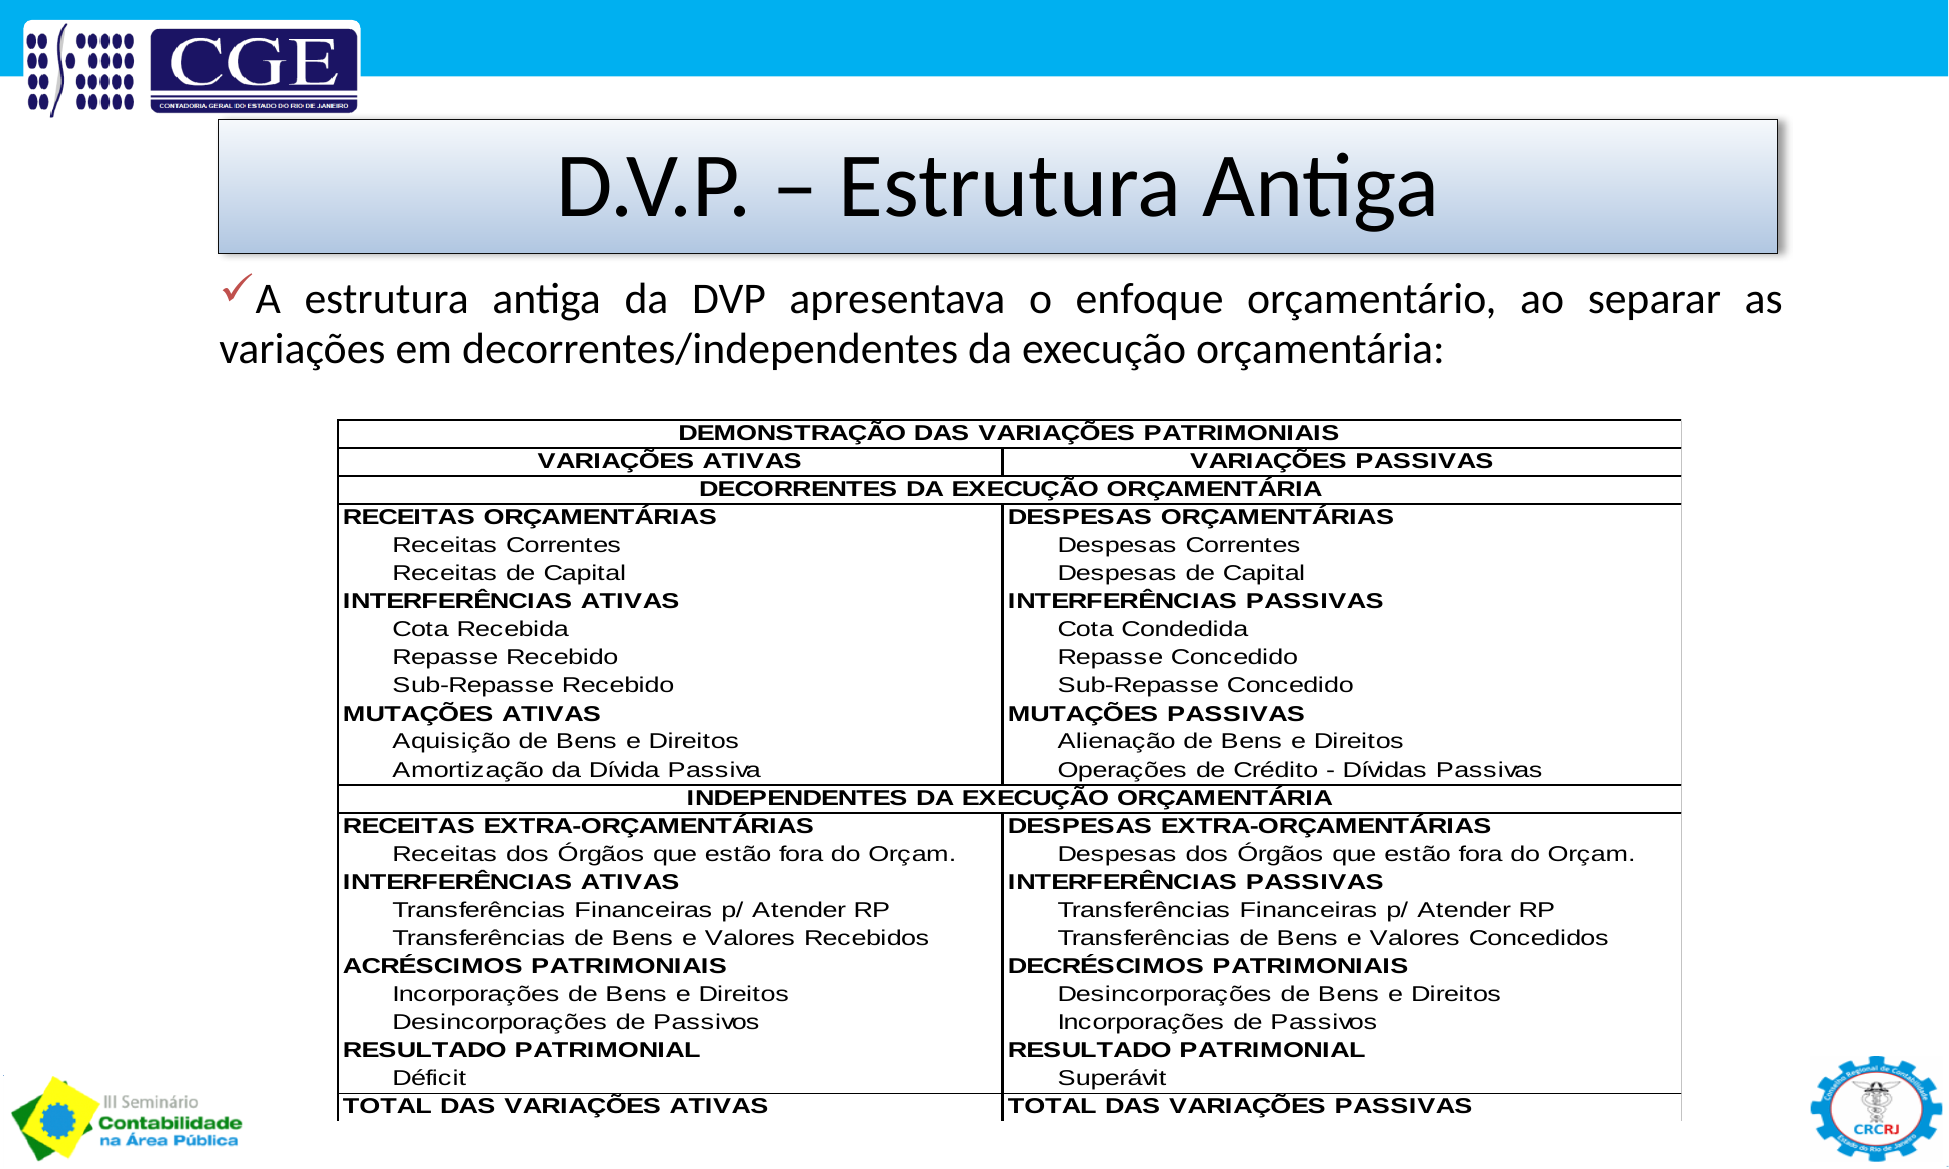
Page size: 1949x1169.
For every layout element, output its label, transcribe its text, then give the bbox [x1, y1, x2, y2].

picture [1803, 1056, 1949, 1167]
text_box A estrutura antiga da DVP apresentava o enfoque orçamentário, ao separar as variações em decorrentes/independentes da execução orçamentária: [201, 264, 1802, 383]
picture [3, 1075, 254, 1168]
picture [23, 20, 361, 118]
text_box D.V.P. – Estrutura Antiga [218, 119, 1778, 254]
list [336, 418, 1684, 1123]
